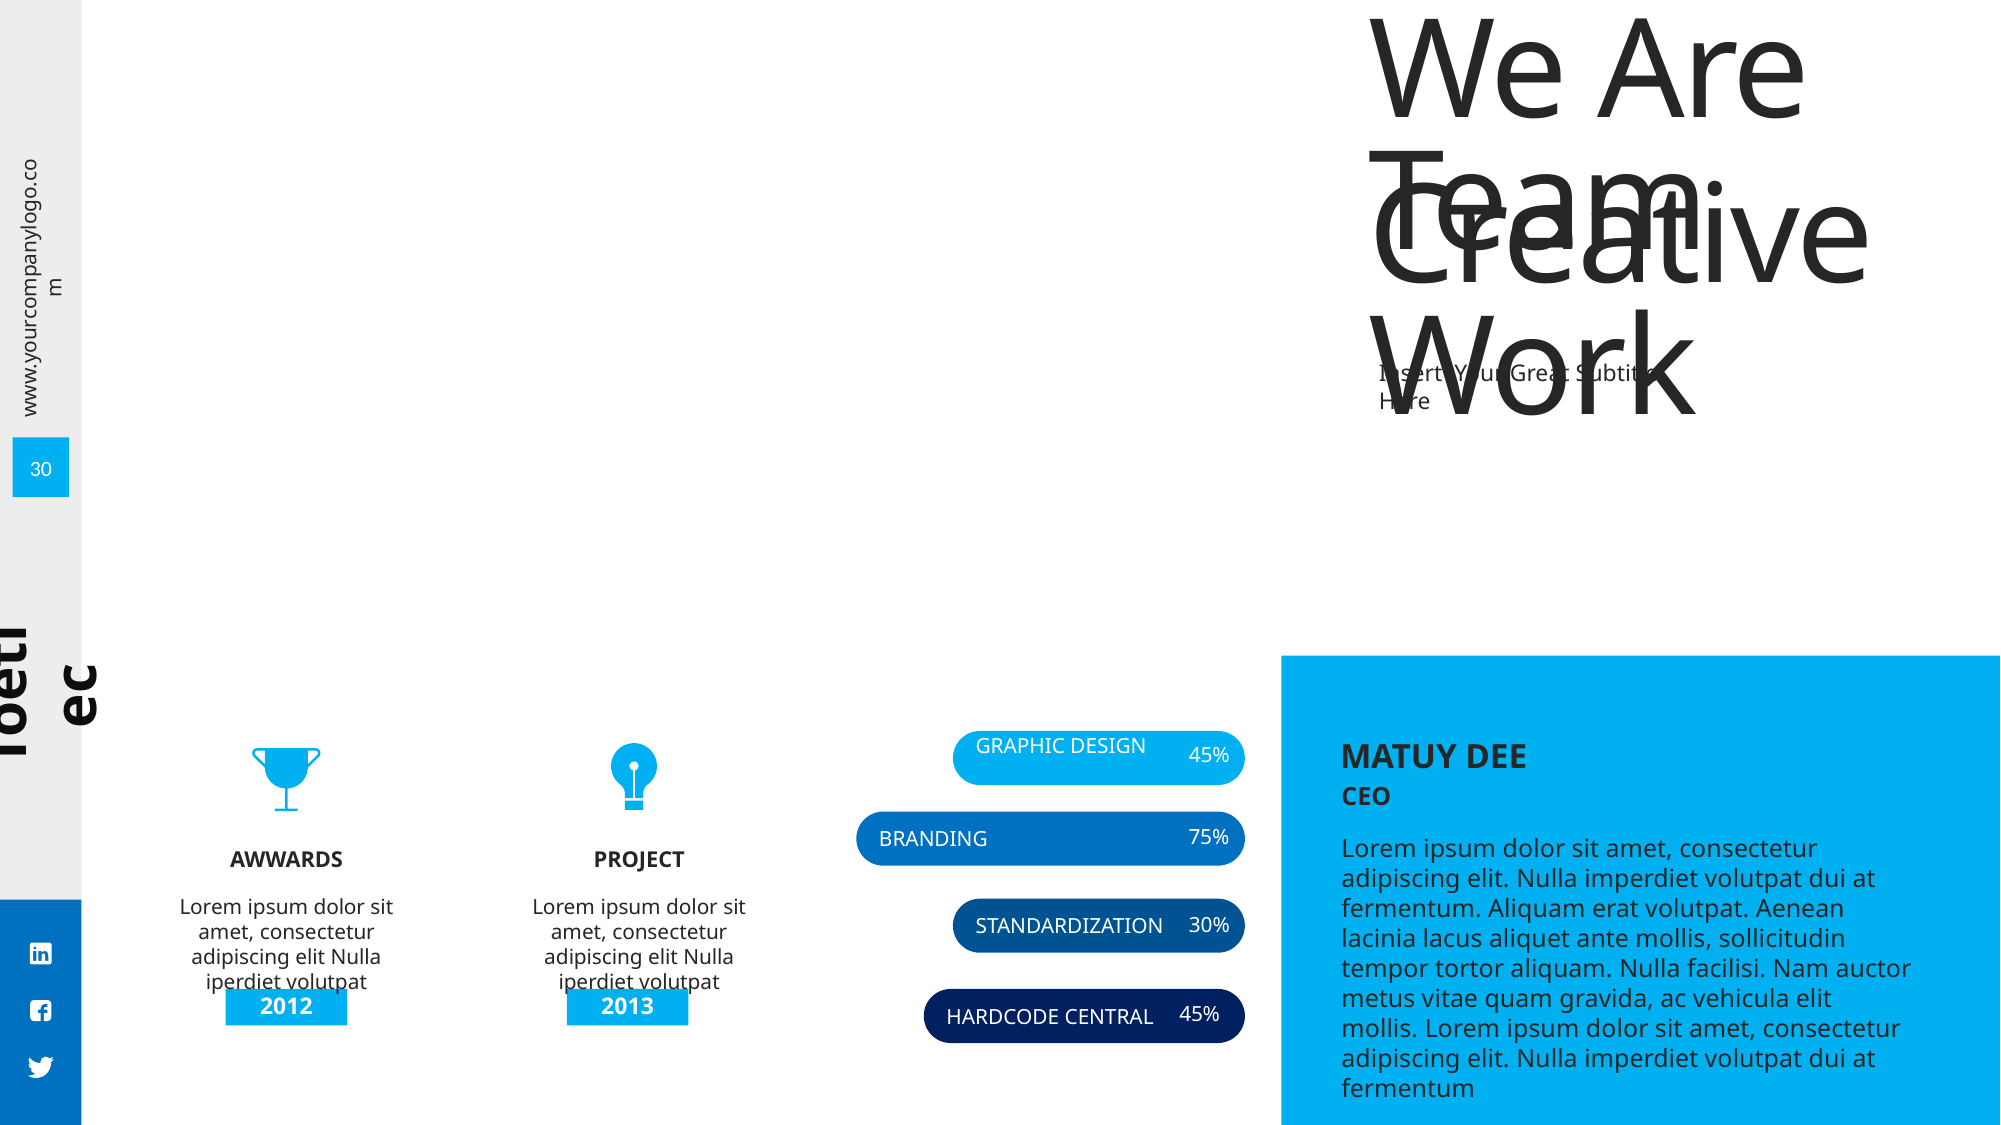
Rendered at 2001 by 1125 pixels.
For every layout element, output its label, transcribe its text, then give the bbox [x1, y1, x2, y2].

text_box MATUY DEE [1325, 721, 1610, 789]
text_box 2013 [566, 1001, 689, 1026]
text_box AWWARDS [189, 838, 384, 880]
text_box [1280, 655, 2000, 1125]
text_box We Are Creative [1444, 67, 1928, 200]
text_box Team Work [1444, 200, 1928, 355]
text_box Insert Your Great Subtitle Here [1444, 355, 1718, 422]
text_box Lorem ipsum dolor sit amet, consectetur adipiscing elit Nulla iperdiet volutpat [494, 886, 785, 1001]
picture [77, 0, 1444, 656]
text_box 2012 [225, 1001, 348, 1026]
text_box Lorem ipsum dolor sit amet, consectetur adipiscing elit. Nulla imperdiet volutpat dui at fermentum. Aliquam erat volutpat. Aenean lacinia lacus aliquet ante mollis, sollicitudin tempor tortor aliquam. Nulla facilisi. Nam auctor metus vitae quam gravida, ac vehicula elit mollis. Lorem ipsum dolor sit amet, consectetur adipiscing elit. Nulla imperdiet volutpat dui at fermentum [1326, 825, 1928, 1110]
slide_number 30 [12, 437, 69, 498]
text_box PROJECT [542, 838, 736, 880]
text_box Lorem ipsum dolor sit amet, consectetur adipiscing elit Nulla iperdiet volutpat [141, 886, 432, 1001]
text_box [252, 748, 321, 812]
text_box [856, 730, 1245, 1044]
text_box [611, 743, 657, 810]
text_box CEO [1326, 772, 1536, 818]
